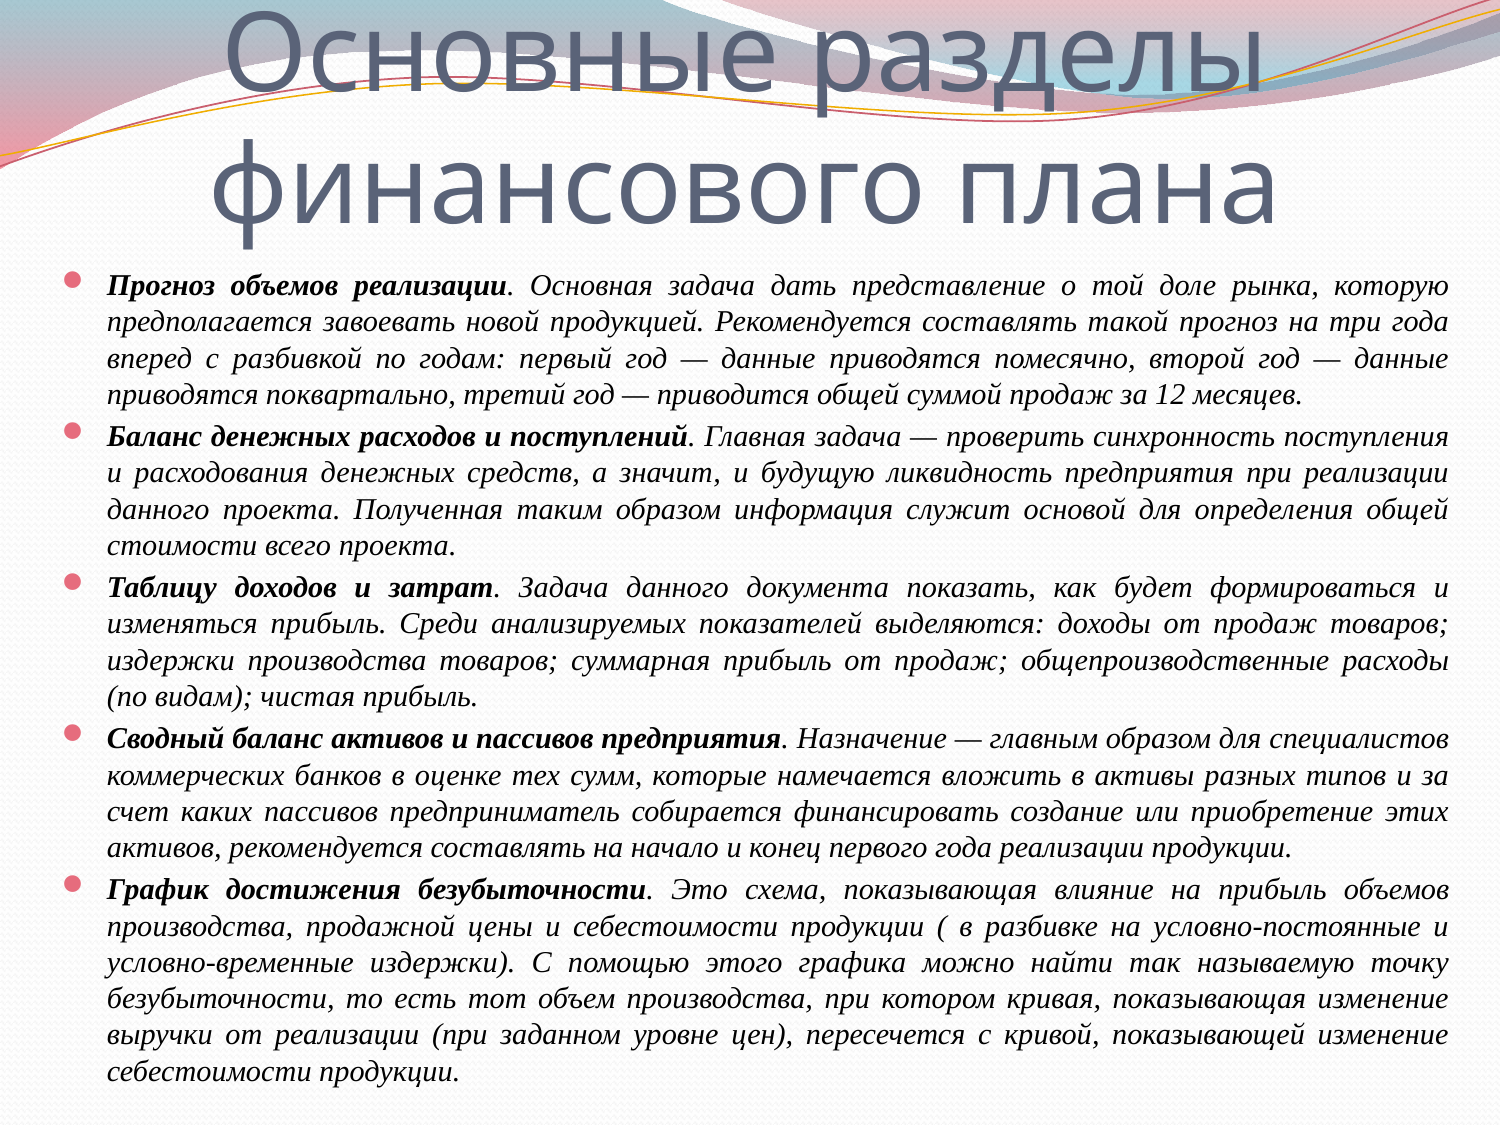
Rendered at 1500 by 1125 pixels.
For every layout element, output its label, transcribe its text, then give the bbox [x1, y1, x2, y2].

title Основные разделы финансового плана [70, 58, 1421, 247]
list Прогноз объемов реализации. Основная задача дать представление о той доле рынка, которую предполагается завоевать новой продукцией. Рекомендуется составлять такой прогноз на три года вперед с разбивкой по годам: первый год — данные приводятся помесячно, второй год — данные приводятся поквартально, третий год — приводится общей суммой продаж за 12 месяцев. Баланс денежных расходов и поступлений. Главная задача — проверить синхронность поступления и расходования денежных средств, а значит, и будущую ликвидность предприятия при реализации данного проекта. Полученная таким образом информация служит основой для определения общей стоимости всего проекта. Таблицу доходов и затрат. Задача данного документа показать, как будет формироваться и изменяться прибыль. Среди анализируемых показателей выделяются: доходы от продаж товаров; издержки производства товаров; суммарная прибыль от продаж; общепроизводственные расходы (по видам); чистая прибыль. Сводный баланс активов и пассивов предприятия. Назначение — главным образом для специалистов коммерческих банков в оценке тех сумм, которые намечается вложить в активы разных типов и за счет каких пассивов предприниматель собирается финансировать создание или приобретение этих активов, рекомендуется составлять на начало и конец первого года реализации продукции. График достижения безубыточности. Это схема, показывающая влияние на прибыль объемов производства, продажной цены и себестоимости продукции ( в разбивке на условно-постоянные и условно-временные издержки). С помощью этого графика можно найти так называемую точку безубыточности, то есть тот объем производства, при котором кривая, показывающая изменение выручки от реализации (при заданном уровне цен), пересечется с кривой, показывающей изменение себестоимости продукции. [46, 257, 1466, 1038]
